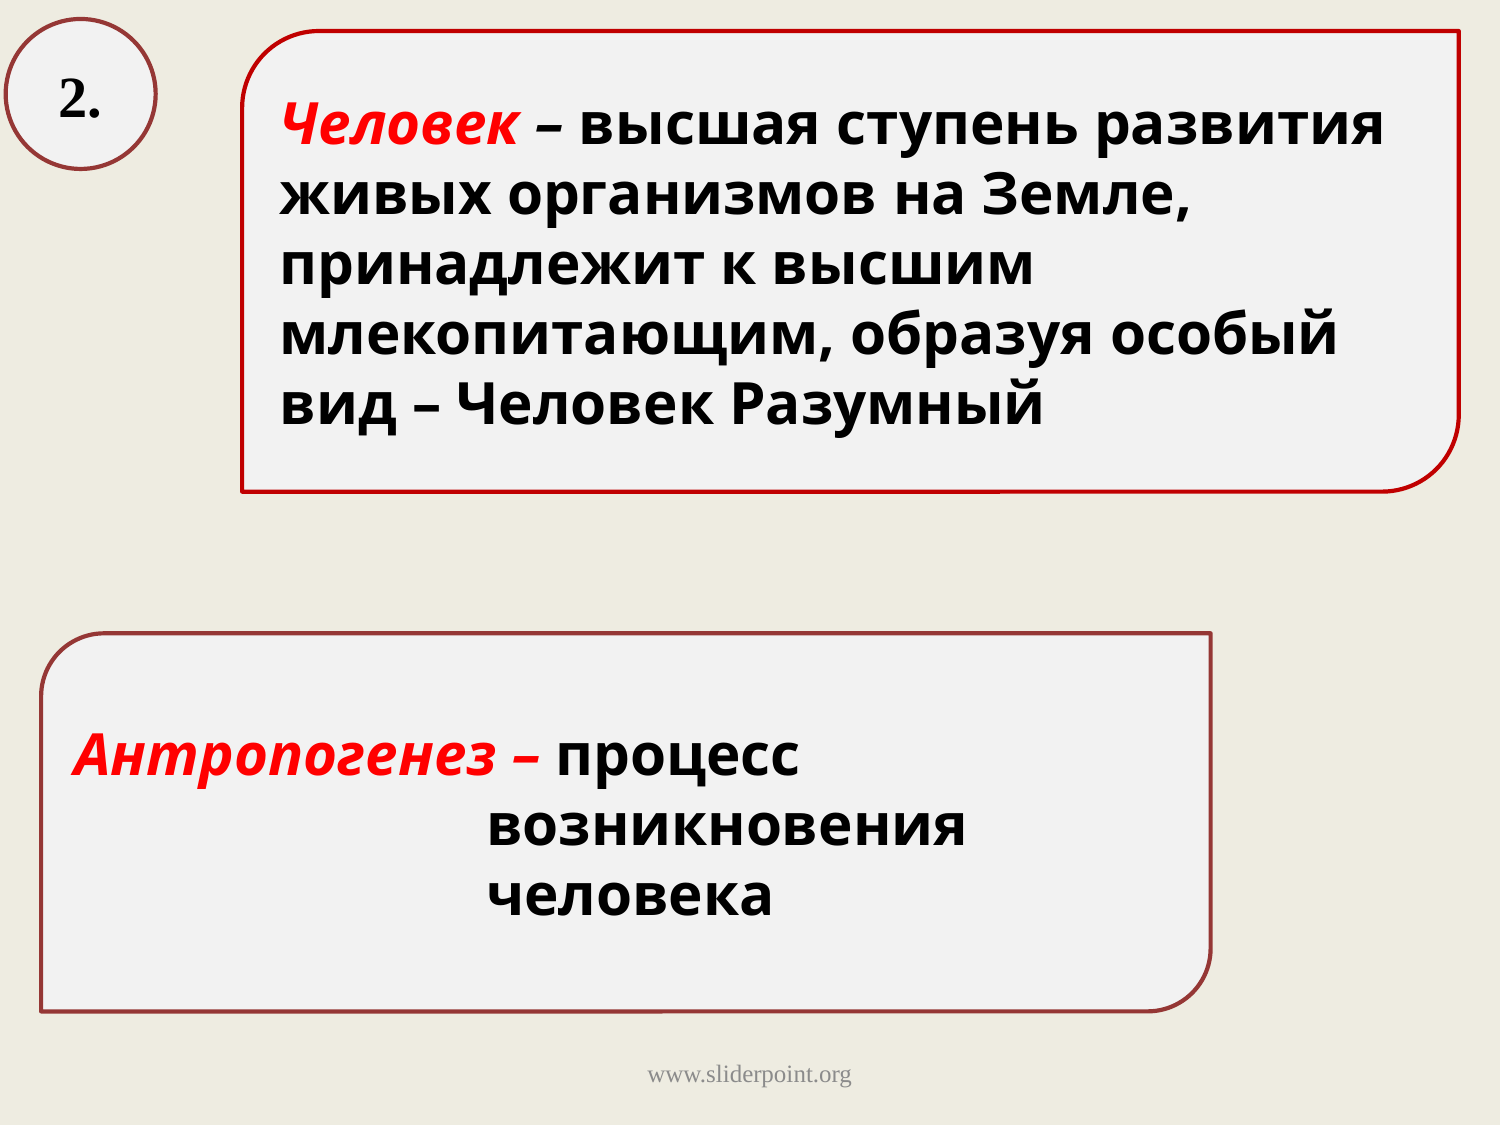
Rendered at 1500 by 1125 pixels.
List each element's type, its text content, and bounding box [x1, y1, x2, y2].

text_box Человек – высшая ступень развития живых организмов на Земле, принадлежит к высшим млекопитающим, образуя особый вид – Человек Разумный [240, 28, 1461, 494]
text_box 2. [3, 16, 158, 172]
text_box Антропогенез – процесс возникновения человека [39, 631, 1213, 1014]
footer www.sliderpoint.org [512, 1042, 988, 1103]
